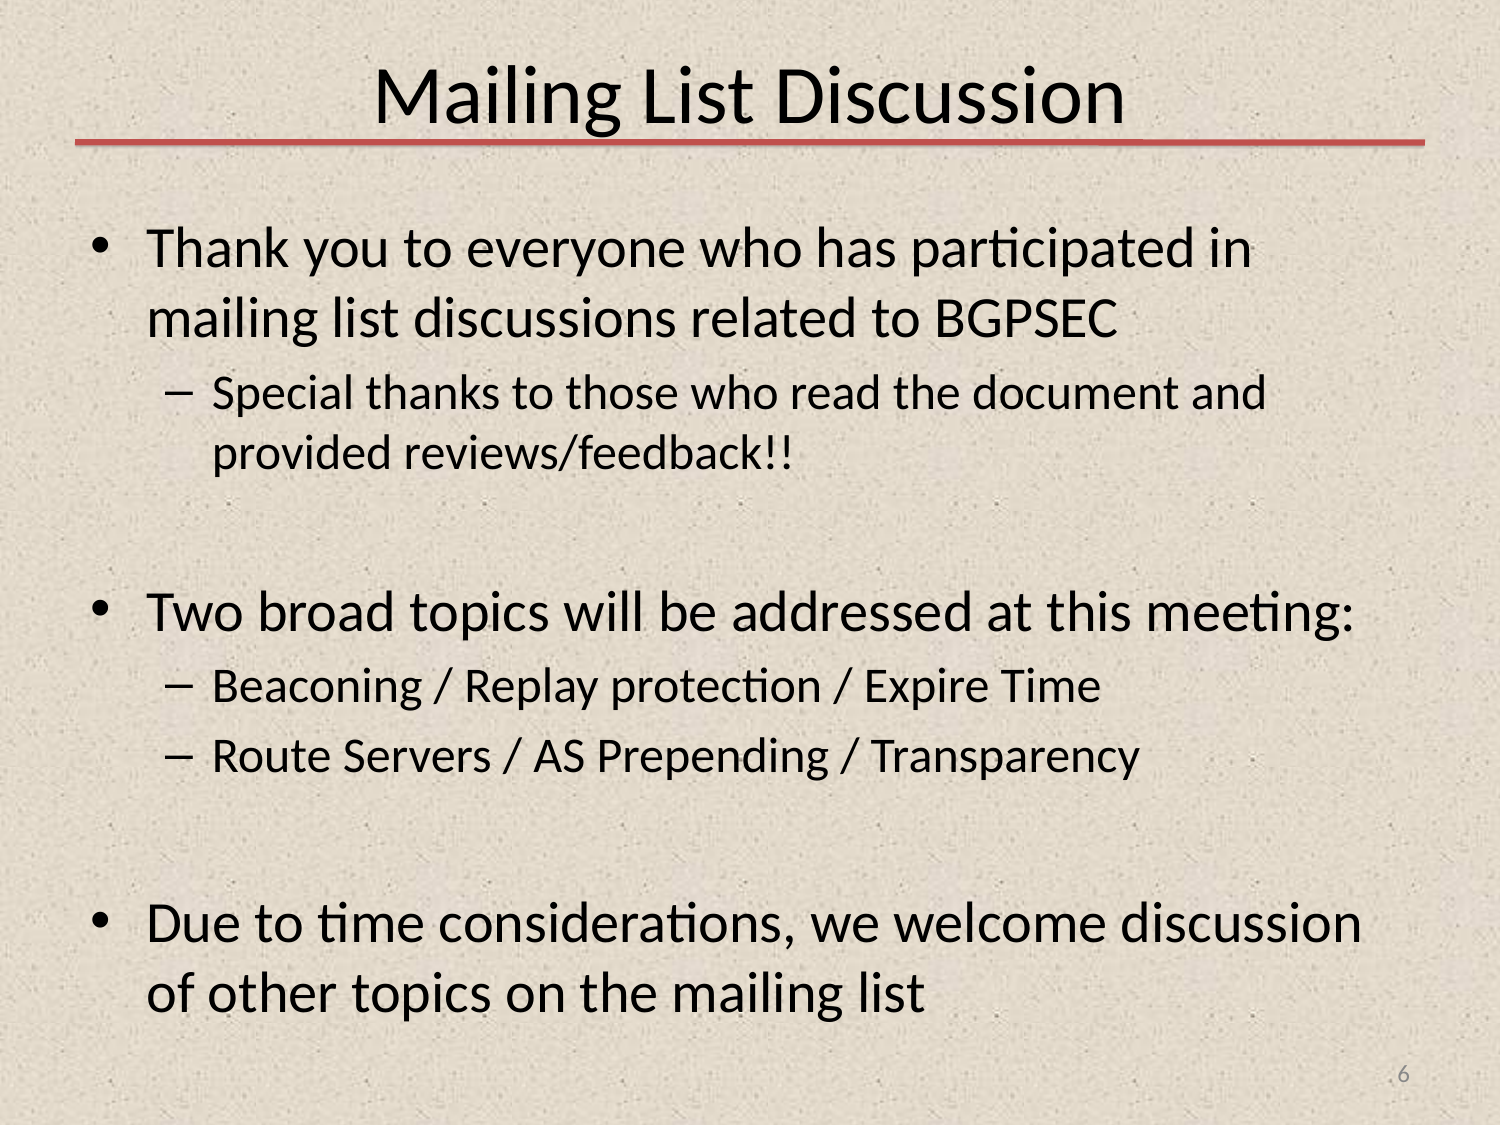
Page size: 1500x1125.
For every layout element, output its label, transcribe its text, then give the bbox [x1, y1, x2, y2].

title Mailing List Discussion [74, 38, 1426, 143]
list Thank you to everyone who has participated in mailing list discussions related to BGPSEC Special thanks to those who read the document and provided reviews/feedback!! Two broad topics will be addressed at this meeting: Beaconing / Replay protection / Expire Time Route Servers / AS Prepending / Transparency Due to time considerations, we welcome discussion of other topics on the mailing list [74, 201, 1426, 1006]
slide_number 6 [1074, 1042, 1425, 1103]
picture [0, 0, 1500, 1125]
